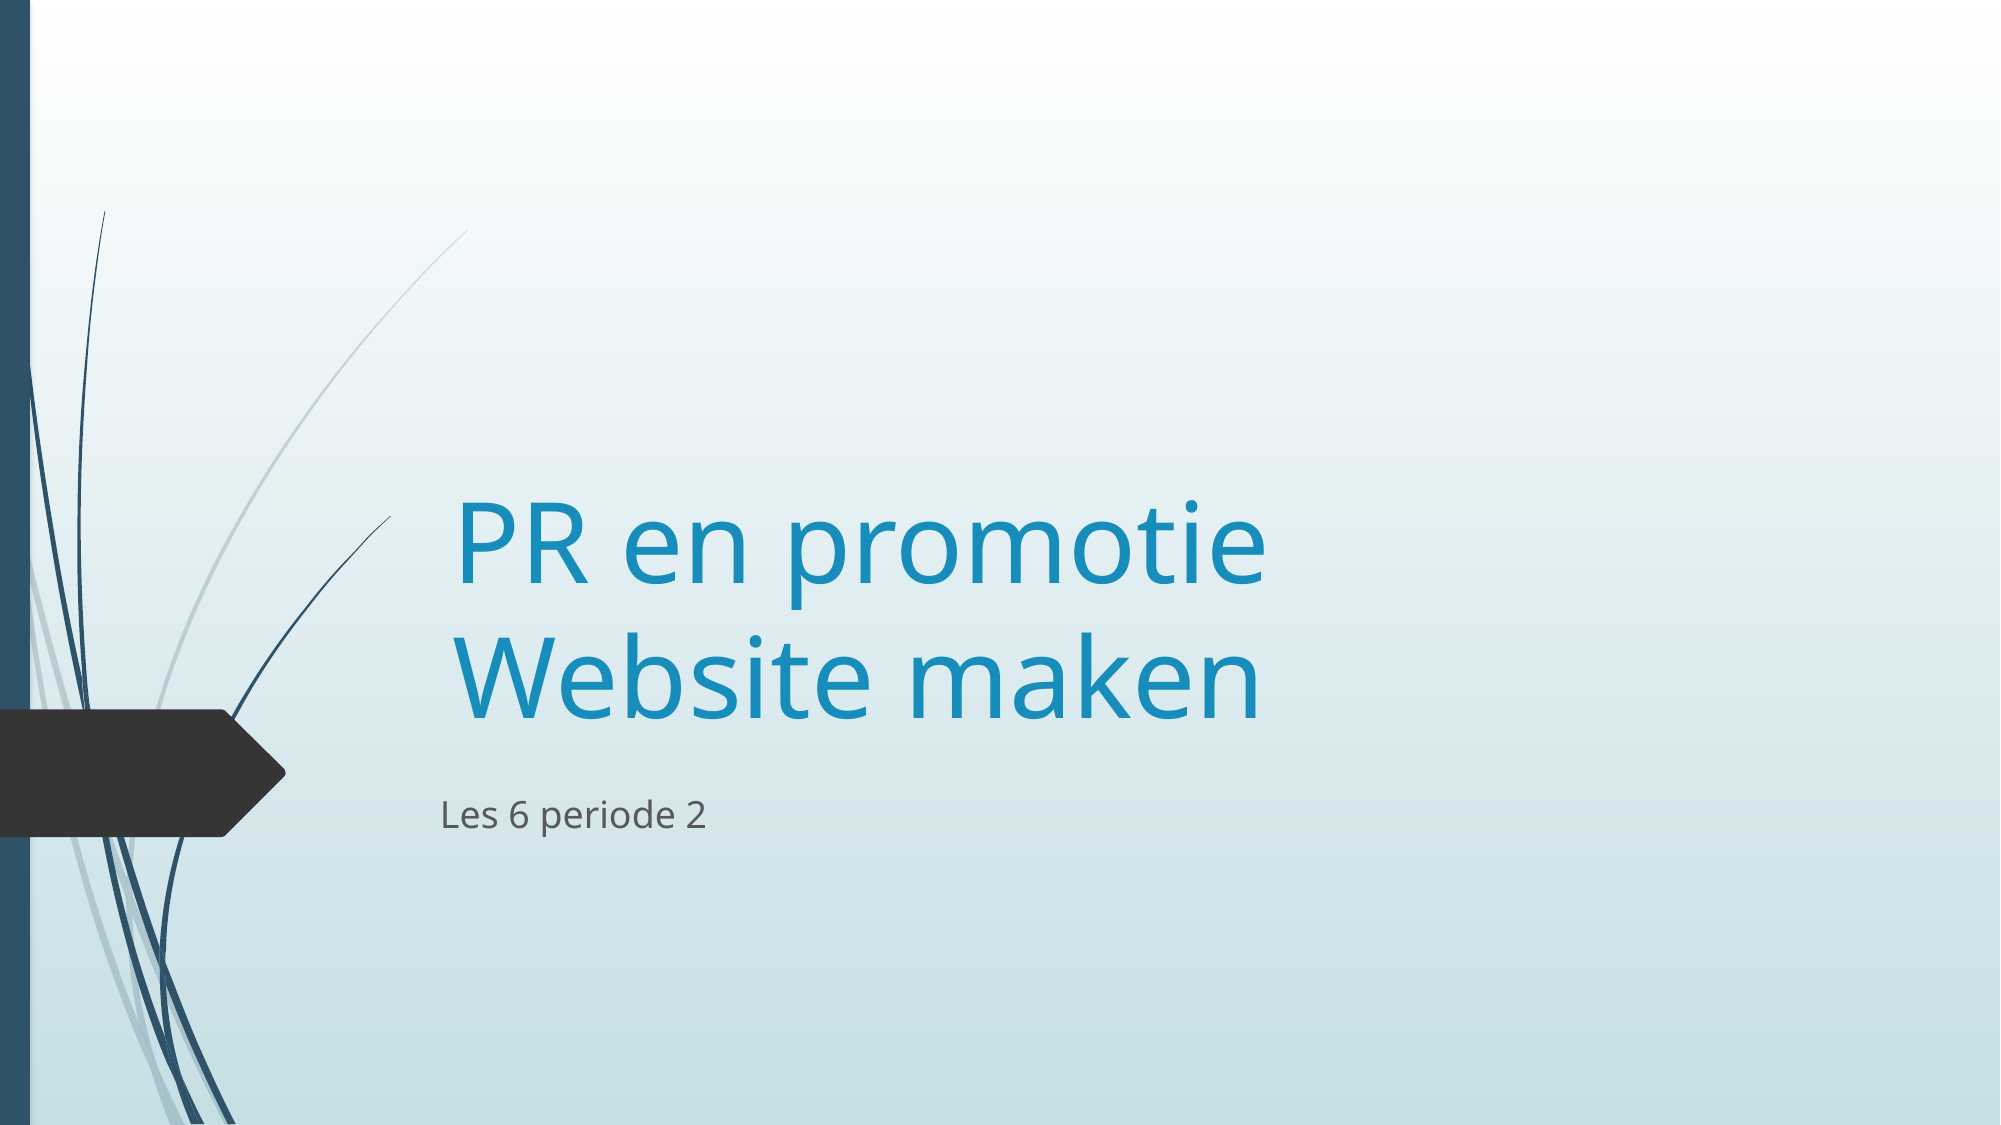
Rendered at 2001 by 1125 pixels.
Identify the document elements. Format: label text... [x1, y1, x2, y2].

subtitle Les 6 periode 2 [424, 783, 1888, 969]
title PR en promotie Website maken [437, 376, 1901, 749]
